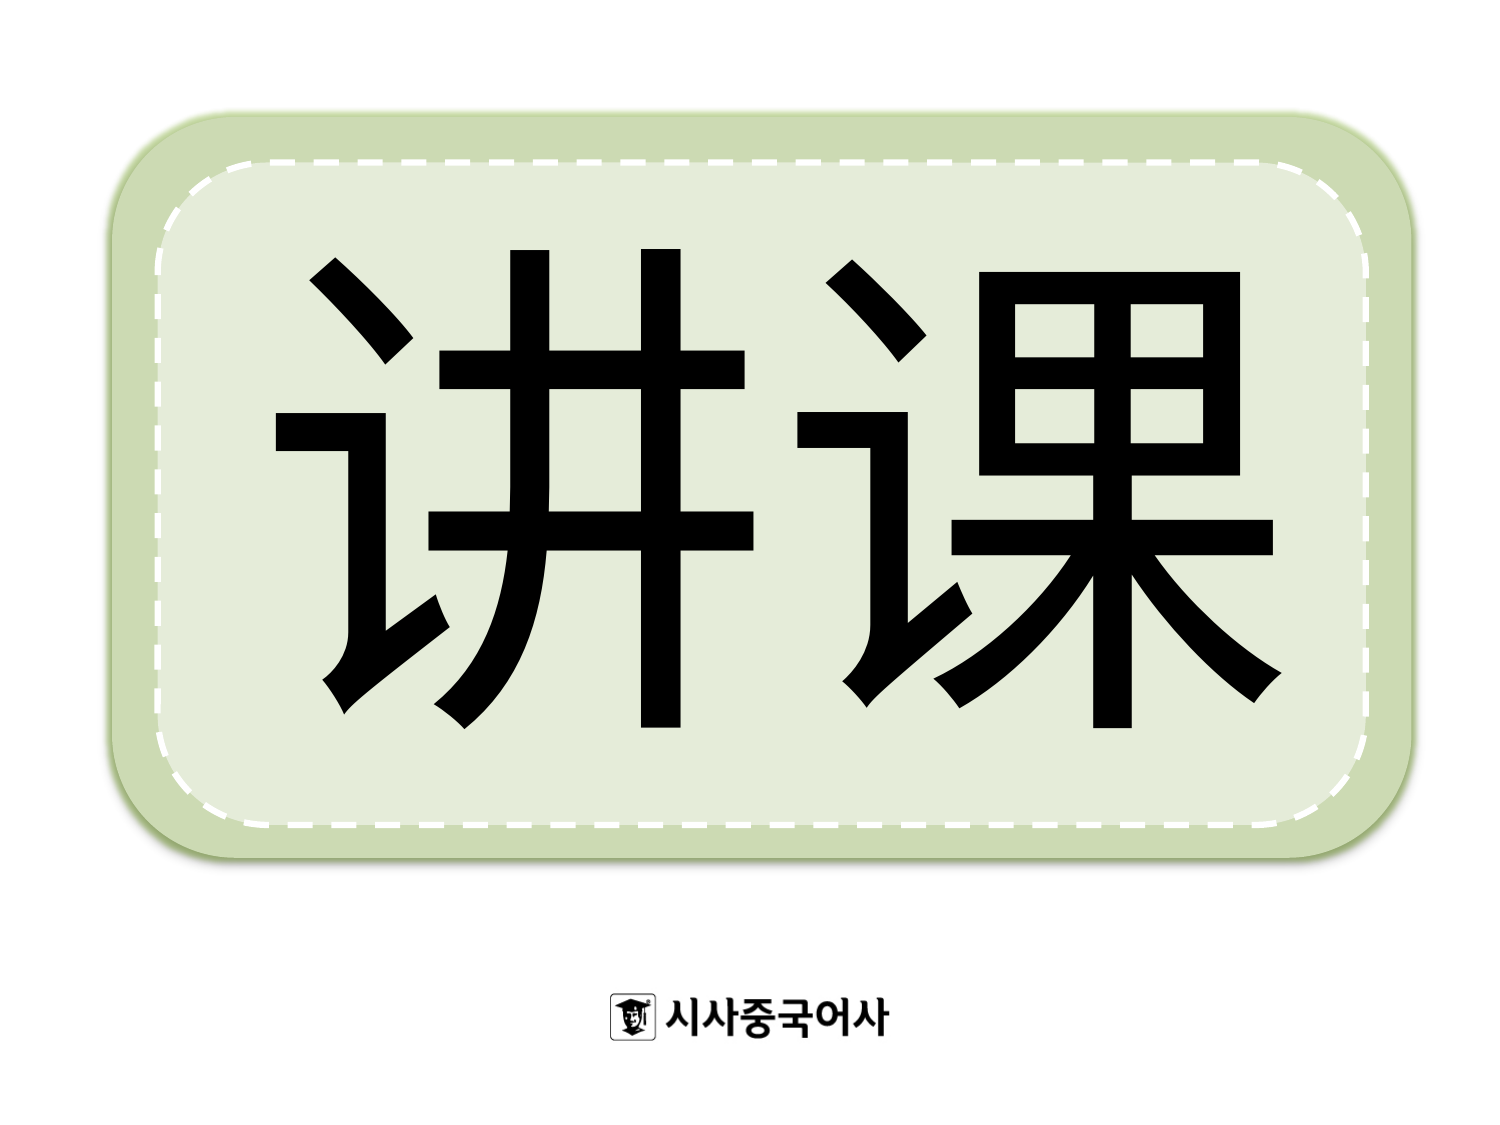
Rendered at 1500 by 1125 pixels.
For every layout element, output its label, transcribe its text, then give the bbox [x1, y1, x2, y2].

text_box [162, 160, 1371, 824]
picture [602, 987, 898, 1047]
text_box 讲课 [171, 148, 1380, 811]
